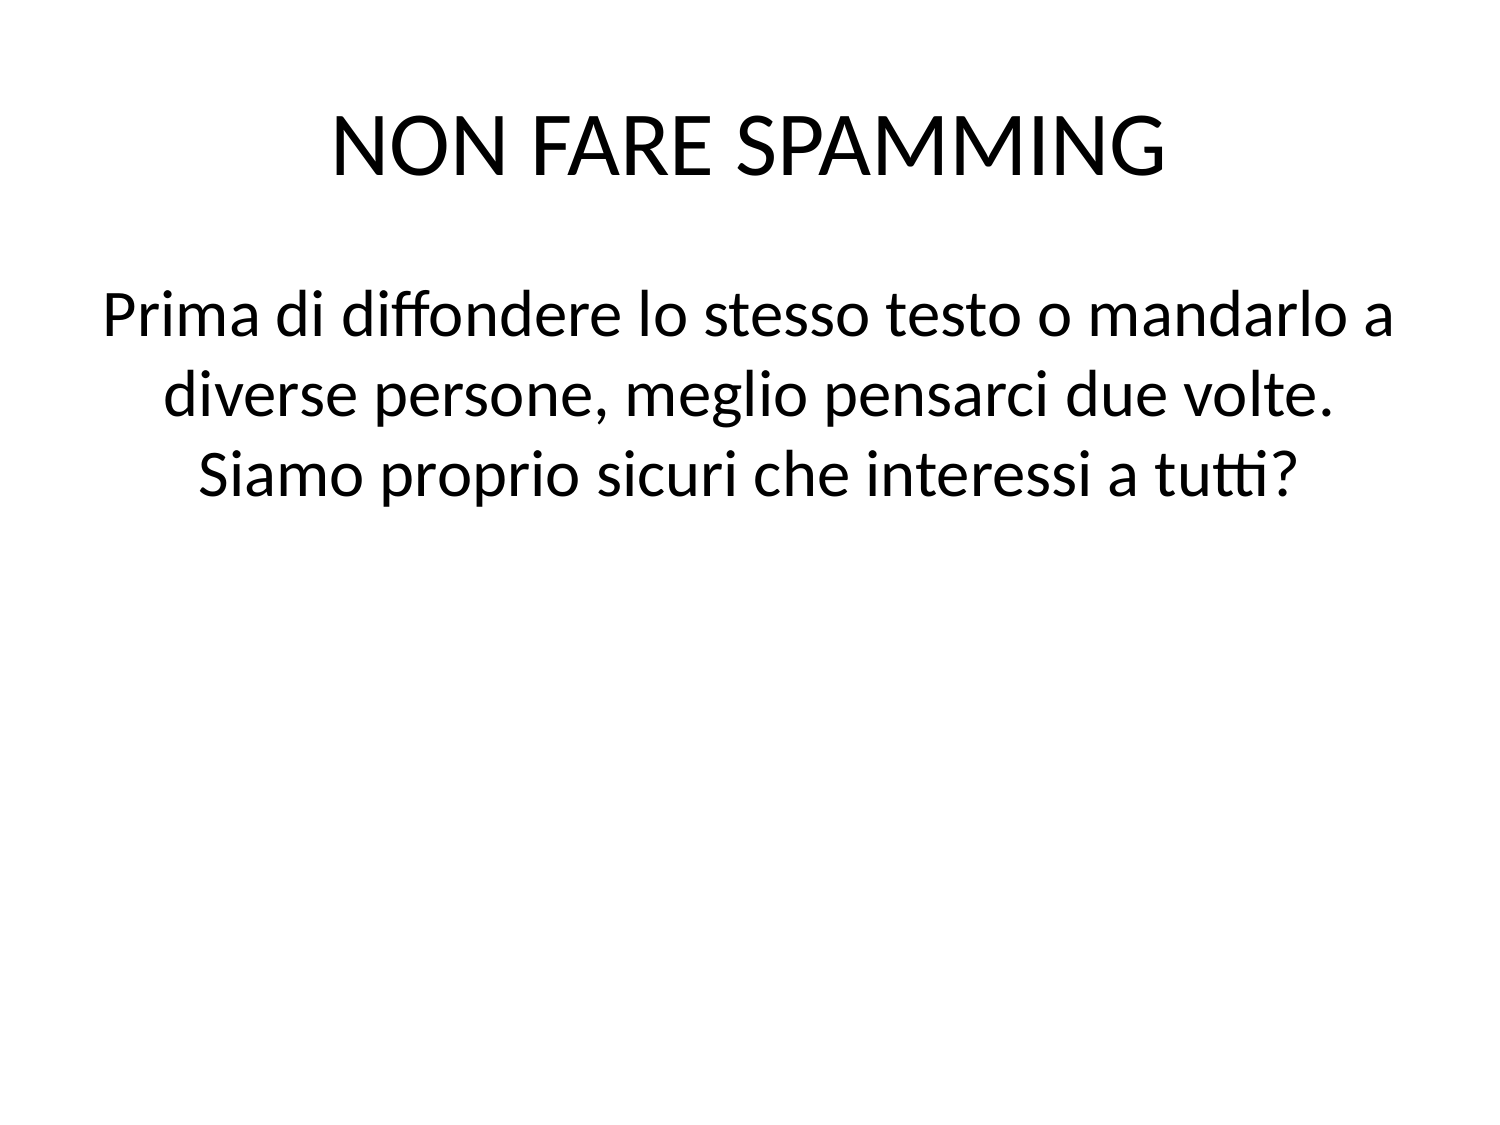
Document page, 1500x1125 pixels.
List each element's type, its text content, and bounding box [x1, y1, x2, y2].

title NON FARE SPAMMING [75, 45, 1425, 233]
list Prima di diffondere lo stesso testo o mandarlo a diverse persone, meglio pensarci due volte. Siamo proprio sicuri che interessi a tutti? [75, 262, 1425, 1005]
